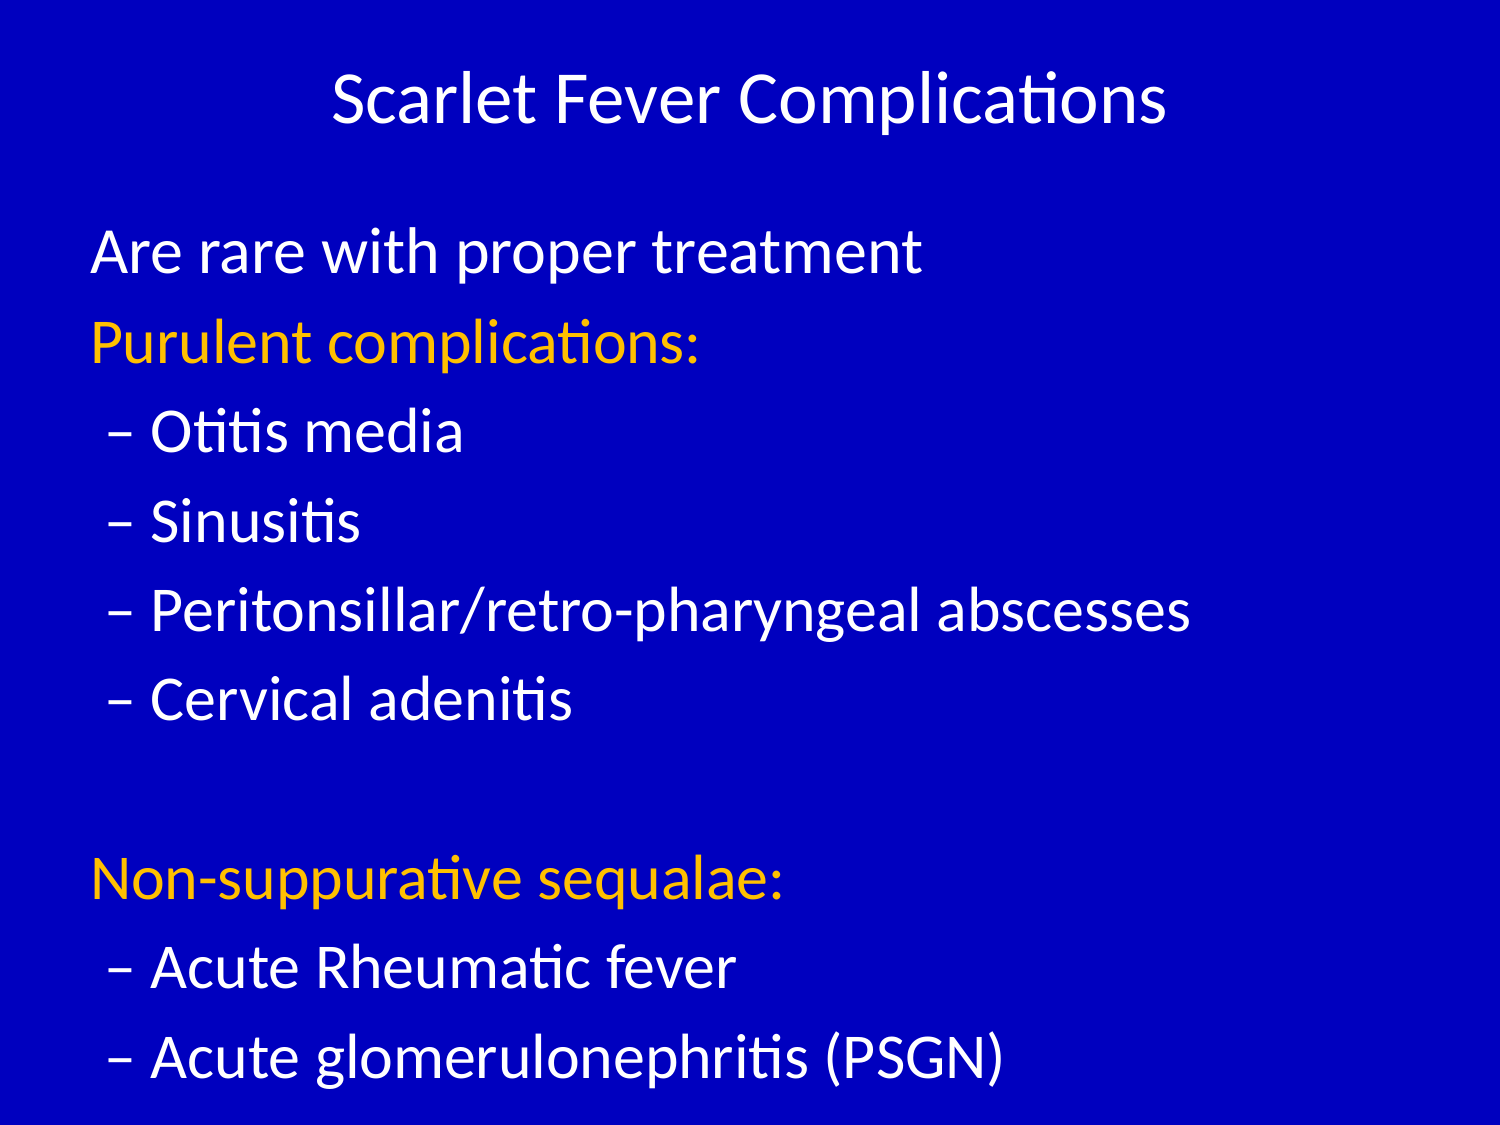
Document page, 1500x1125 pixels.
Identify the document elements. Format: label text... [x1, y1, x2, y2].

list Are rare with proper treatment Purulent complications: – Otitis media – Sinusitis – Peritonsillar/retro-pharyngeal abscesses – Cervical adenitis Non-suppurative sequalae: – Acute Rheumatic fever – Acute glomerulonephritis (PSGN) [75, 200, 1425, 1100]
title Scarlet Fever Complications [75, 12, 1425, 175]
